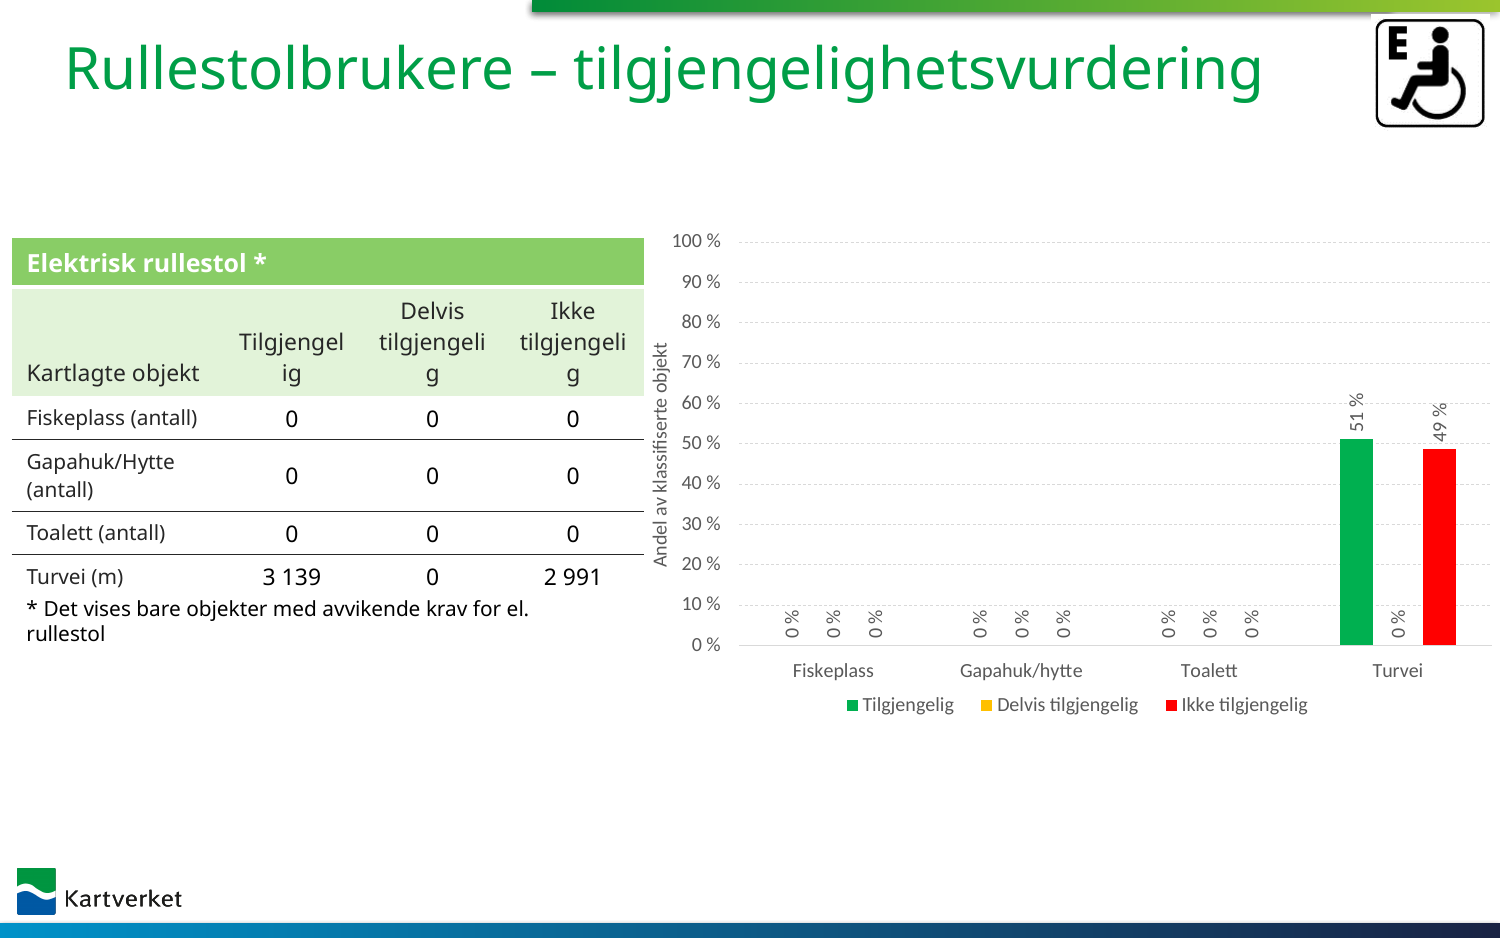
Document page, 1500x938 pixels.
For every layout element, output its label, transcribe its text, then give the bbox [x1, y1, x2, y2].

table_cell 0 [362, 555, 503, 588]
table_cell Kartlagte objekt [12, 289, 222, 396]
table_cell 2 991 [503, 555, 638, 598]
table_cell 0 [362, 396, 503, 439]
text_box Rullestolbrukere – tilgjengelighetsvurdering [49, 12, 1372, 109]
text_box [1371, 13, 1491, 133]
table_cell Turvei (m) [12, 555, 222, 588]
table_cell 0 [222, 440, 362, 511]
table_cell Tilgjengelig [222, 289, 362, 396]
table_cell 3 139 [222, 555, 362, 588]
table_cell 0 [222, 512, 362, 554]
table_cell 0 [503, 440, 638, 511]
table_cell Gapahuk/Hytte (antall) [12, 440, 222, 511]
table_cell 0 [222, 396, 362, 439]
table_cell Delvis tilgjengelig [362, 289, 503, 396]
table_cell 0 [362, 440, 503, 511]
text_box * Det vises bare objekter med avvikende krav for el. rullestol [11, 588, 597, 653]
table_cell Ikke tilgjengelig [503, 289, 638, 396]
table_cell 0 [503, 512, 638, 554]
table_header Elektrisk rullestol * [12, 238, 638, 285]
table_cell Fiskeplass (antall) [12, 396, 222, 439]
picture [643, 218, 1500, 728]
table_cell 0 [503, 396, 638, 439]
table_cell Toalett (antall) [12, 512, 222, 554]
table_cell 0 [362, 512, 503, 554]
